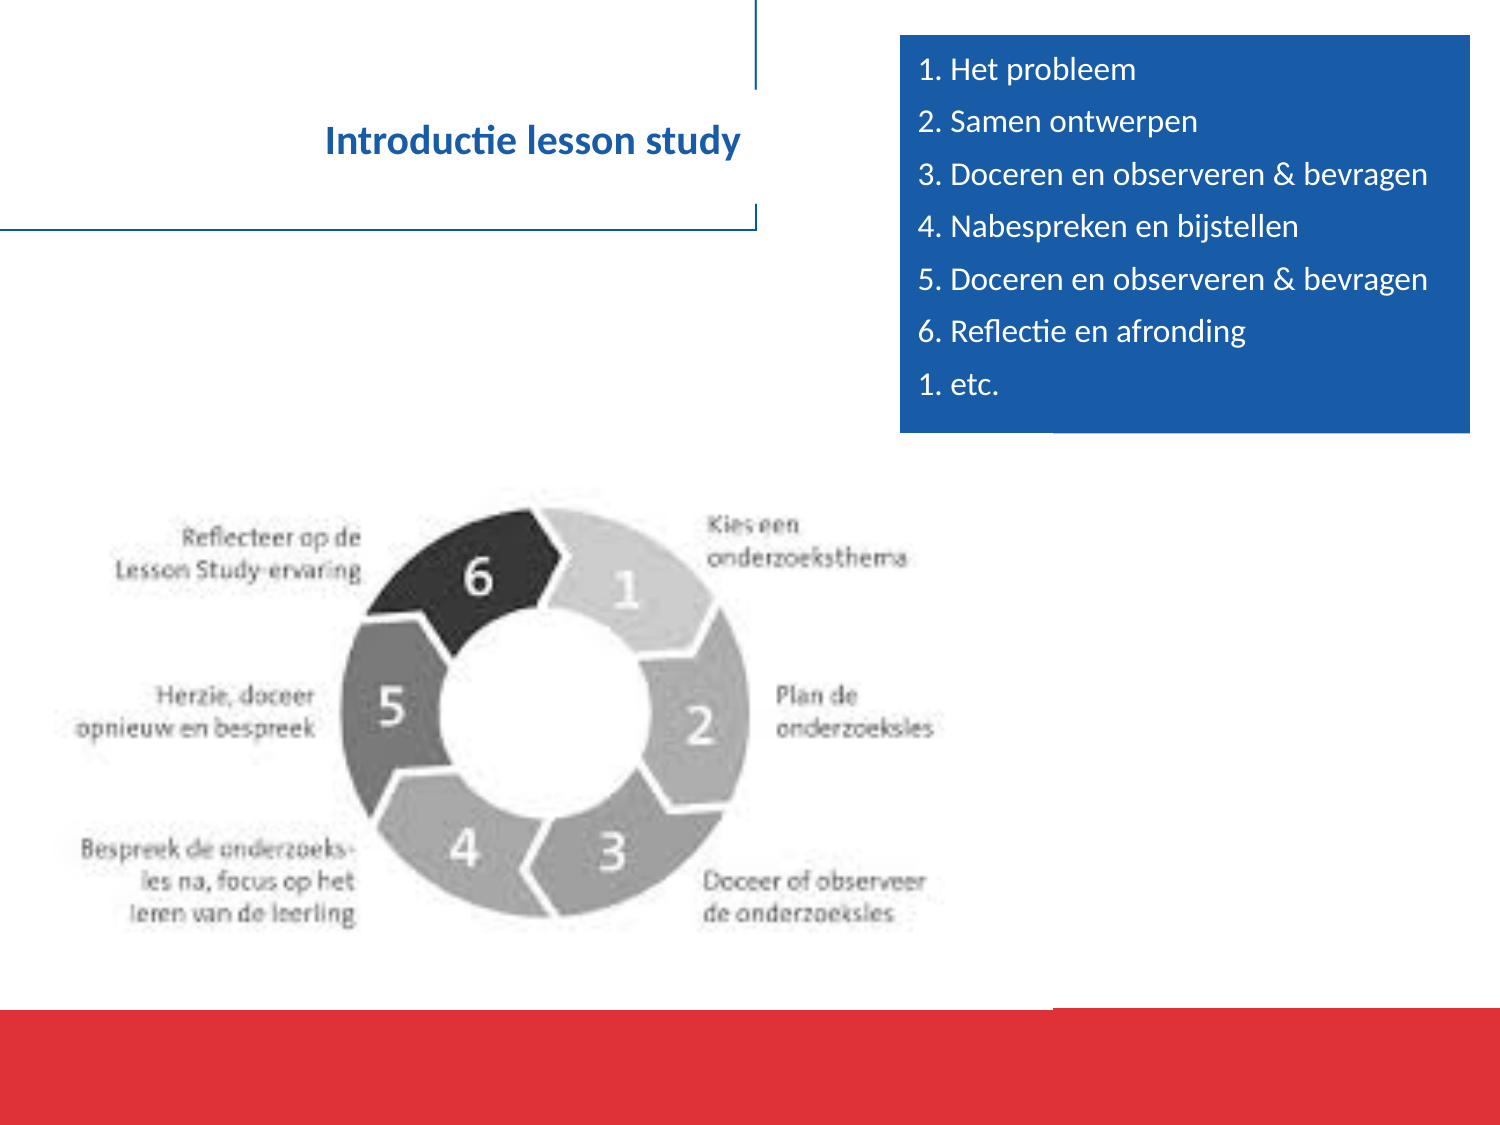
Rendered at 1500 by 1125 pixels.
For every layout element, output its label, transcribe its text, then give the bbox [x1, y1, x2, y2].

picture [0, 0, 757, 231]
list 1. Het probleem 2. Samen ontwerpen 3. Doceren en observeren & bevragen 4. Nabespreken en bijstellen 5. Doceren en observeren & bevragen 6. Reflectie en afronding 1. etc. [900, 35, 1470, 434]
title Introductie lesson study [324, 112, 900, 169]
picture [0, 433, 1053, 1010]
